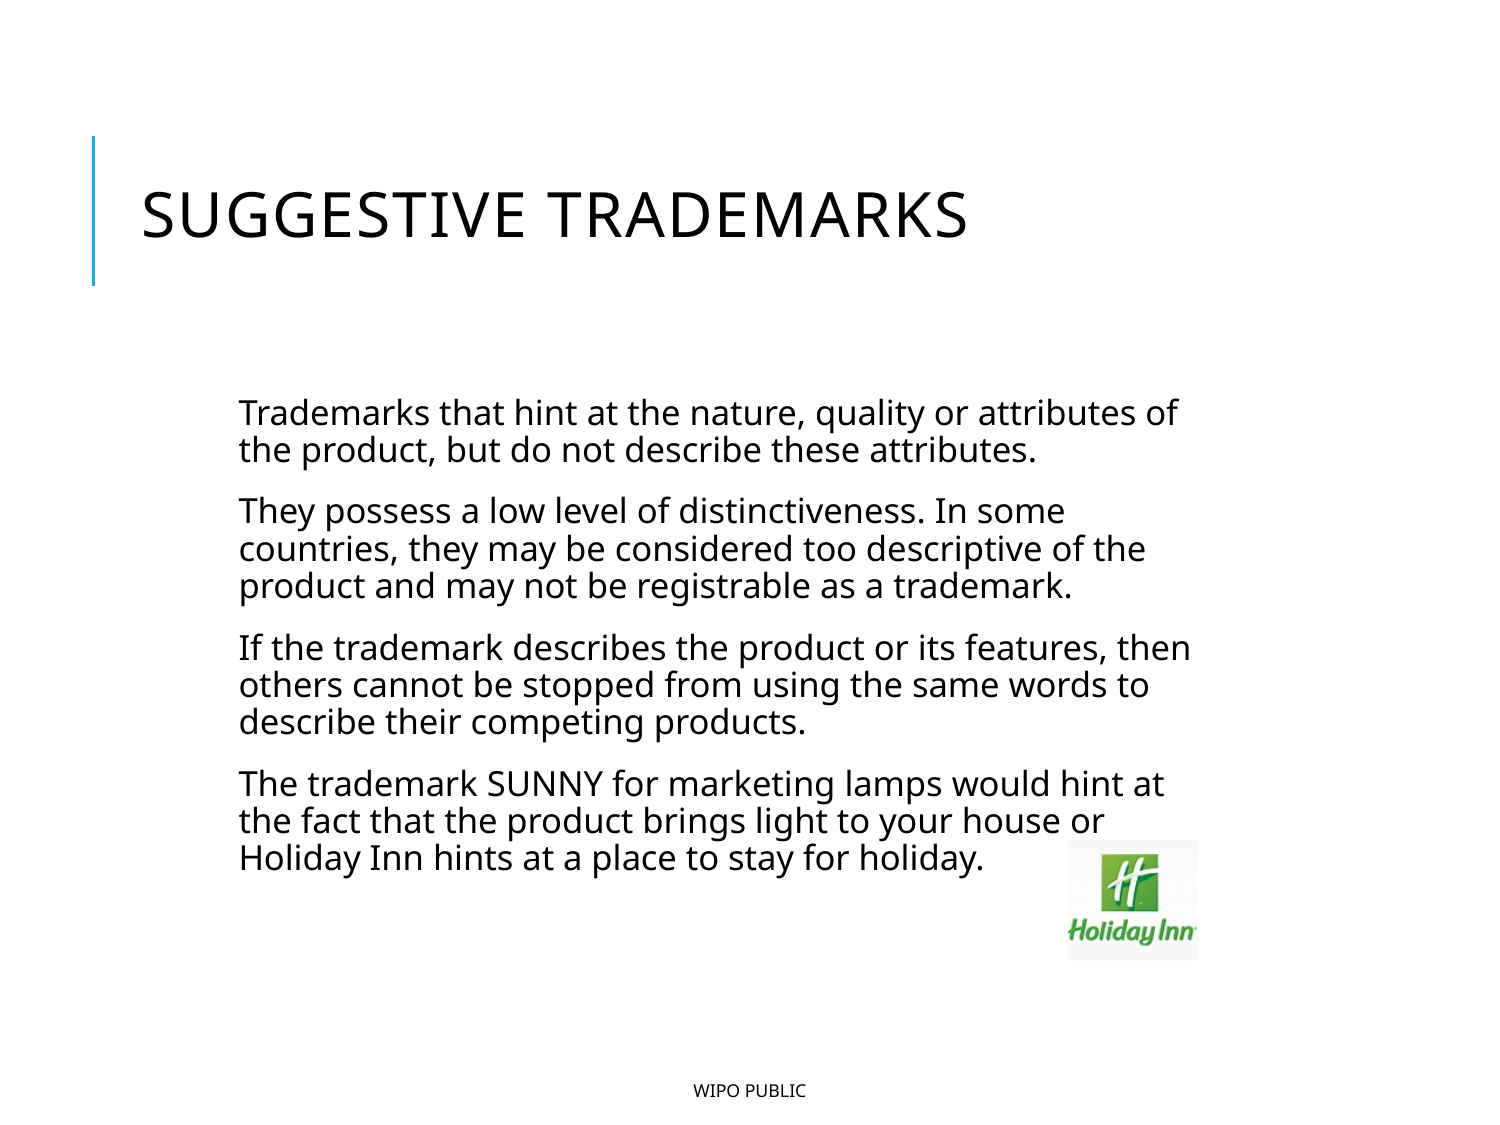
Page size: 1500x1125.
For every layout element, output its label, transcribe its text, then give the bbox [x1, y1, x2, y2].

picture [1054, 840, 1203, 961]
list Trademarks that hint at the nature, quality or attributes of the product, but do not describe these attributes. They possess a low level of distinctiveness. In some countries, they may be considered too descriptive of the product and may not be registrable as a trademark. If the trademark describes the product or its features, then others cannot be stopped from using the same words to describe their competing products. The trademark SUNNY for marketing lamps would hint at the fact that the product brings light to your house or Holiday Inn hints at a place to stay for holiday. [217, 387, 1231, 894]
title Suggestive trademarks [126, 96, 1322, 342]
